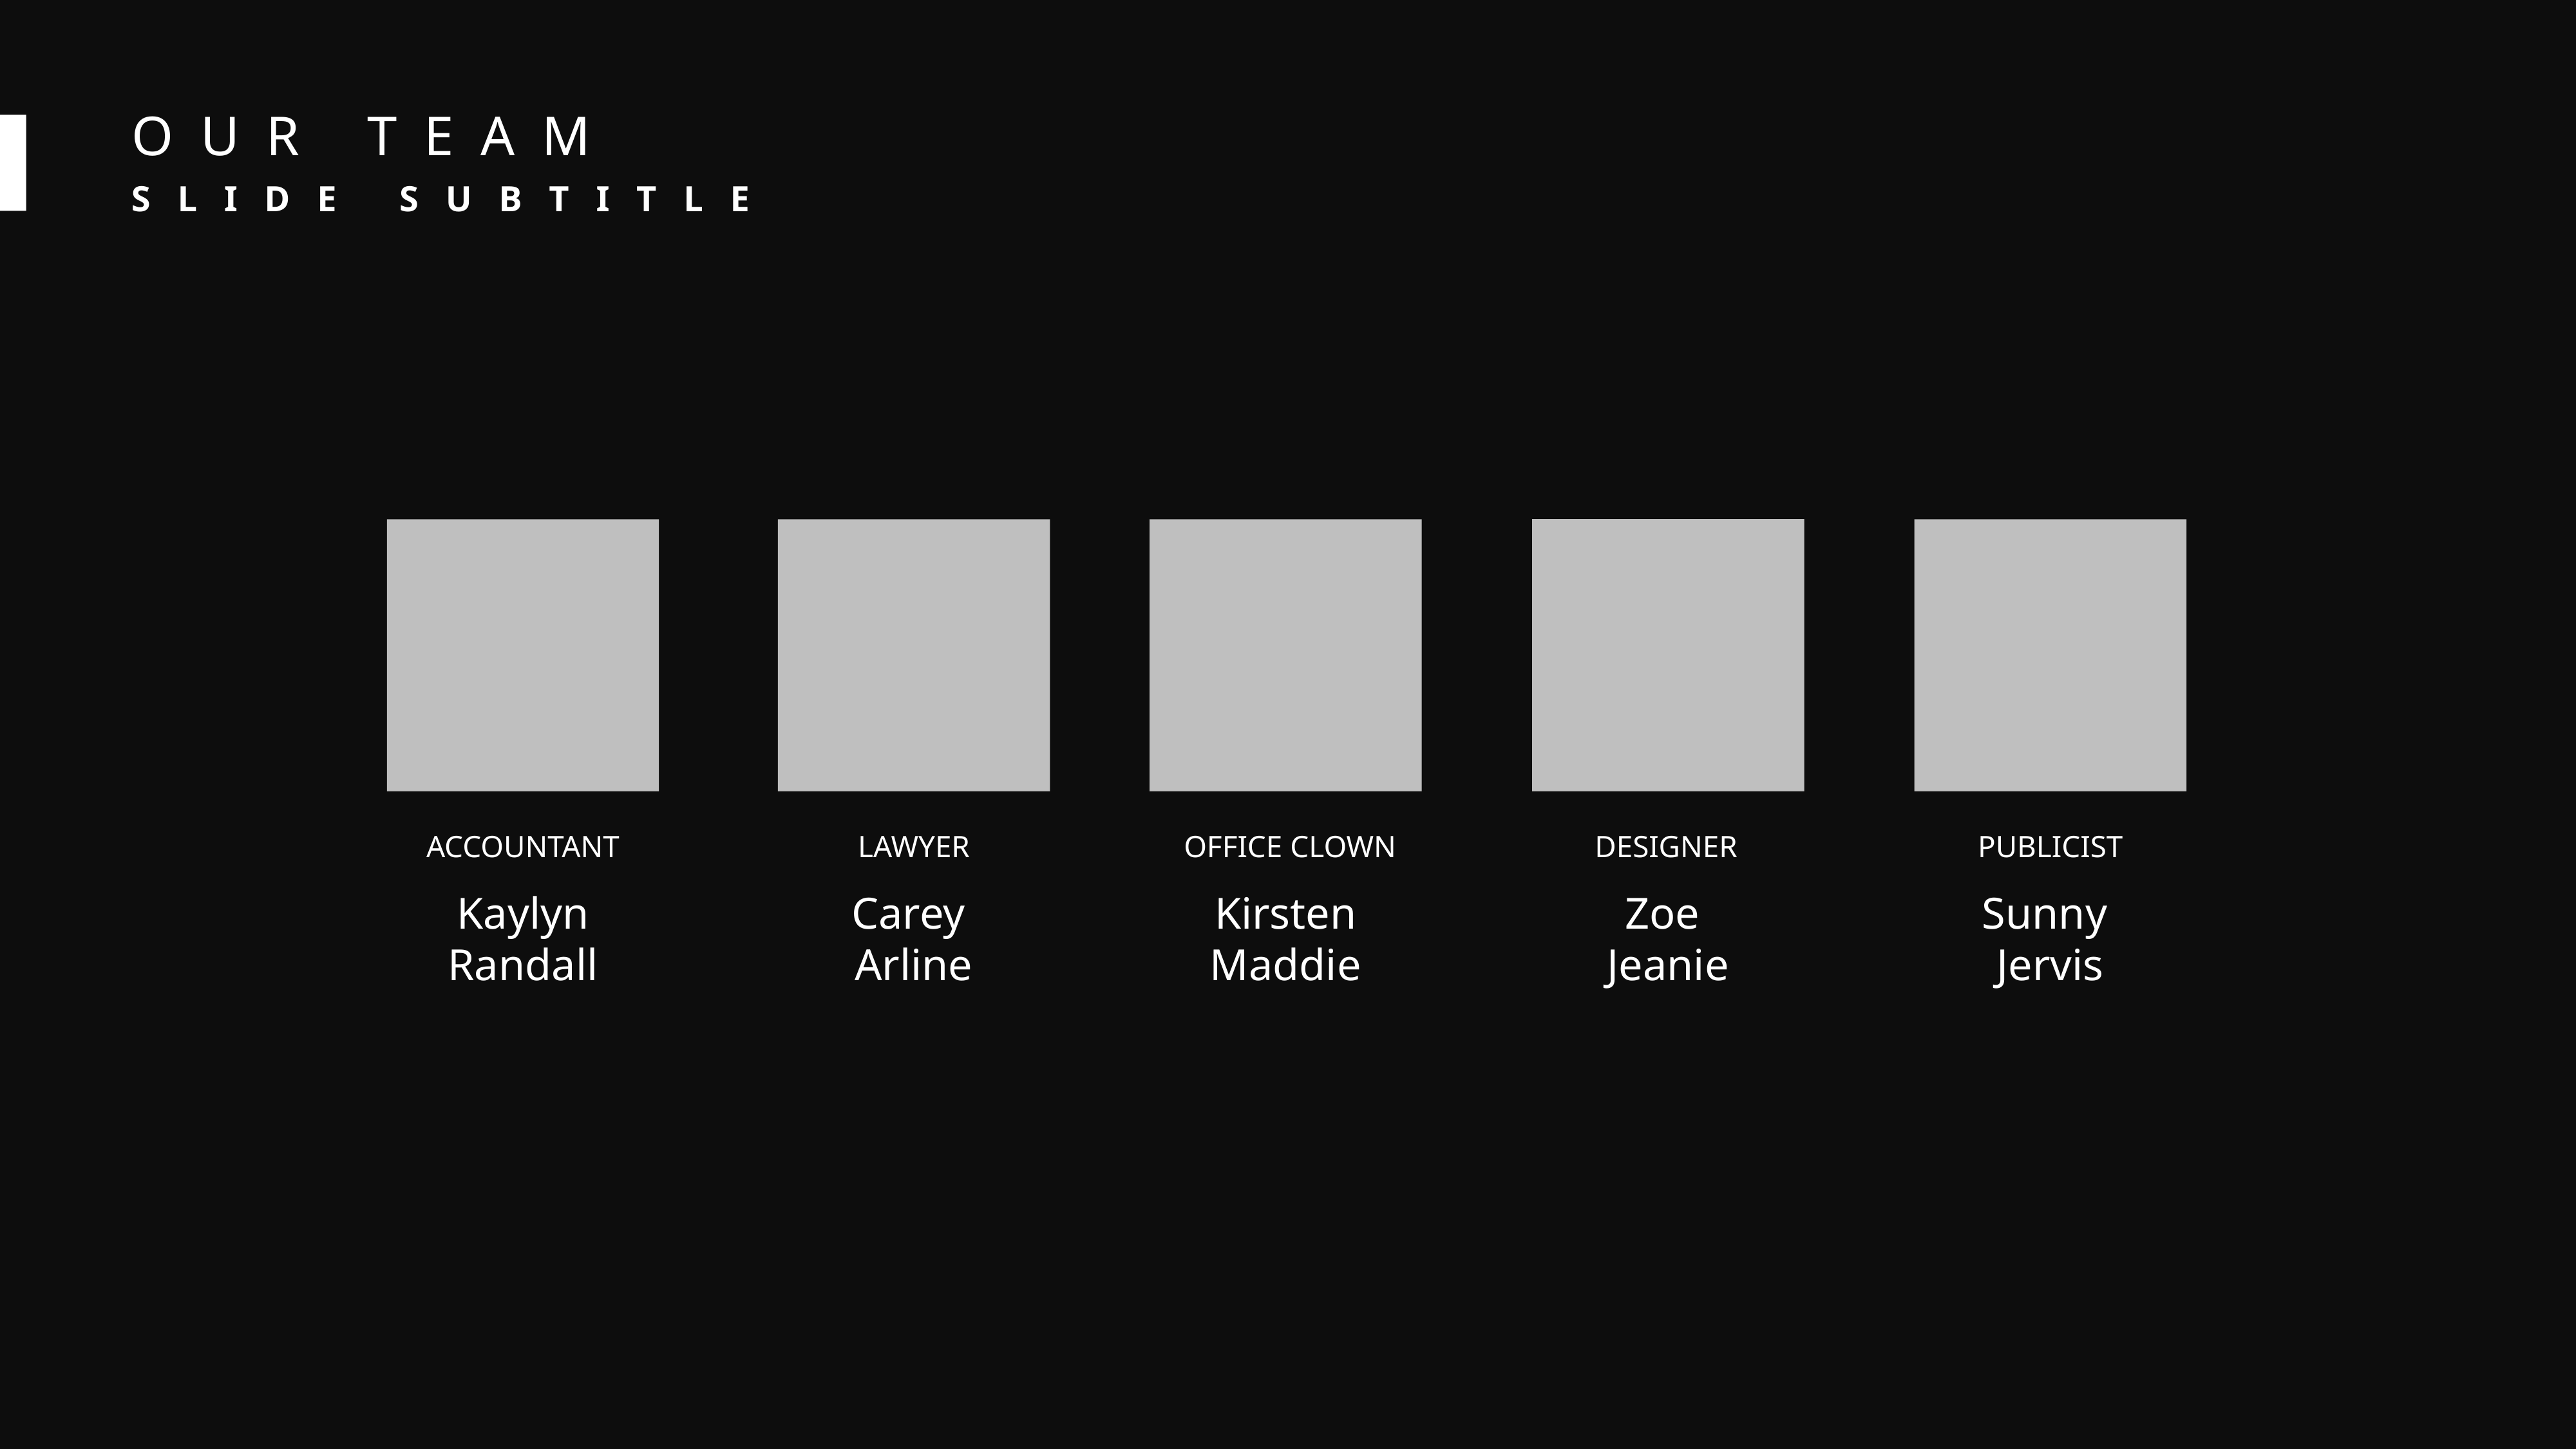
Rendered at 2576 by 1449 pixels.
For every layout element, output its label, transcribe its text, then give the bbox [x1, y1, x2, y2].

text_box [386, 518, 659, 792]
text_box [0, 114, 27, 211]
text_box DESIGNER [1511, 822, 1821, 868]
text_box OFFICE CLOWN [1135, 822, 1445, 868]
text_box Sunny Jervis [1914, 881, 2186, 994]
text_box LAWYER [759, 822, 1069, 868]
text_box OUR TEAM [122, 97, 601, 171]
text_box PUBLICIST [1895, 822, 2206, 868]
text_box [1531, 518, 1805, 792]
text_box [777, 518, 1050, 792]
text_box Zoe Jeanie [1531, 881, 1804, 994]
text_box SLIDE SUBTITLE [122, 171, 761, 223]
text_box Carey Arline [777, 881, 1050, 994]
text_box [1149, 518, 1423, 792]
text_box ACCOUNTANT [368, 822, 678, 868]
text_box [1914, 518, 2187, 792]
text_box Kaylyn Randall [386, 881, 659, 994]
text_box Kirsten Maddie [1150, 881, 1422, 994]
